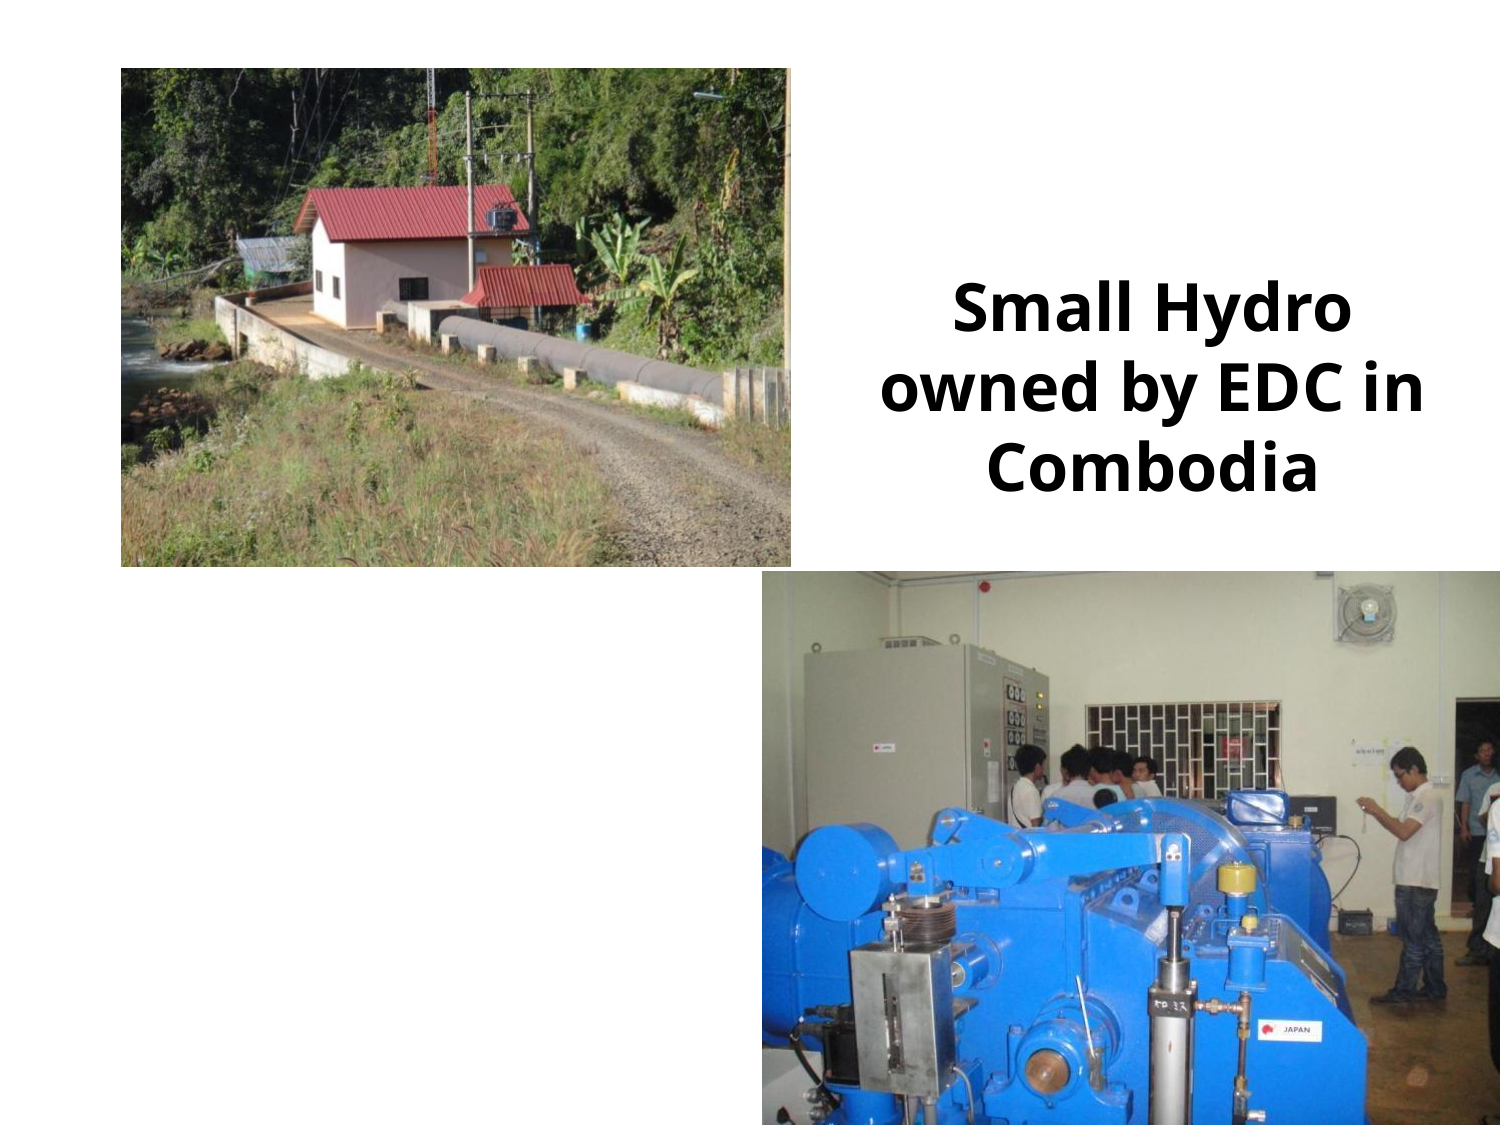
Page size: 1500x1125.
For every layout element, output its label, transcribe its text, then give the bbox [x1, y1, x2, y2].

picture [762, 570, 1500, 1125]
picture [121, 68, 791, 567]
text_box Small Hydro owned by EDC in Combodia [855, 257, 1451, 513]
